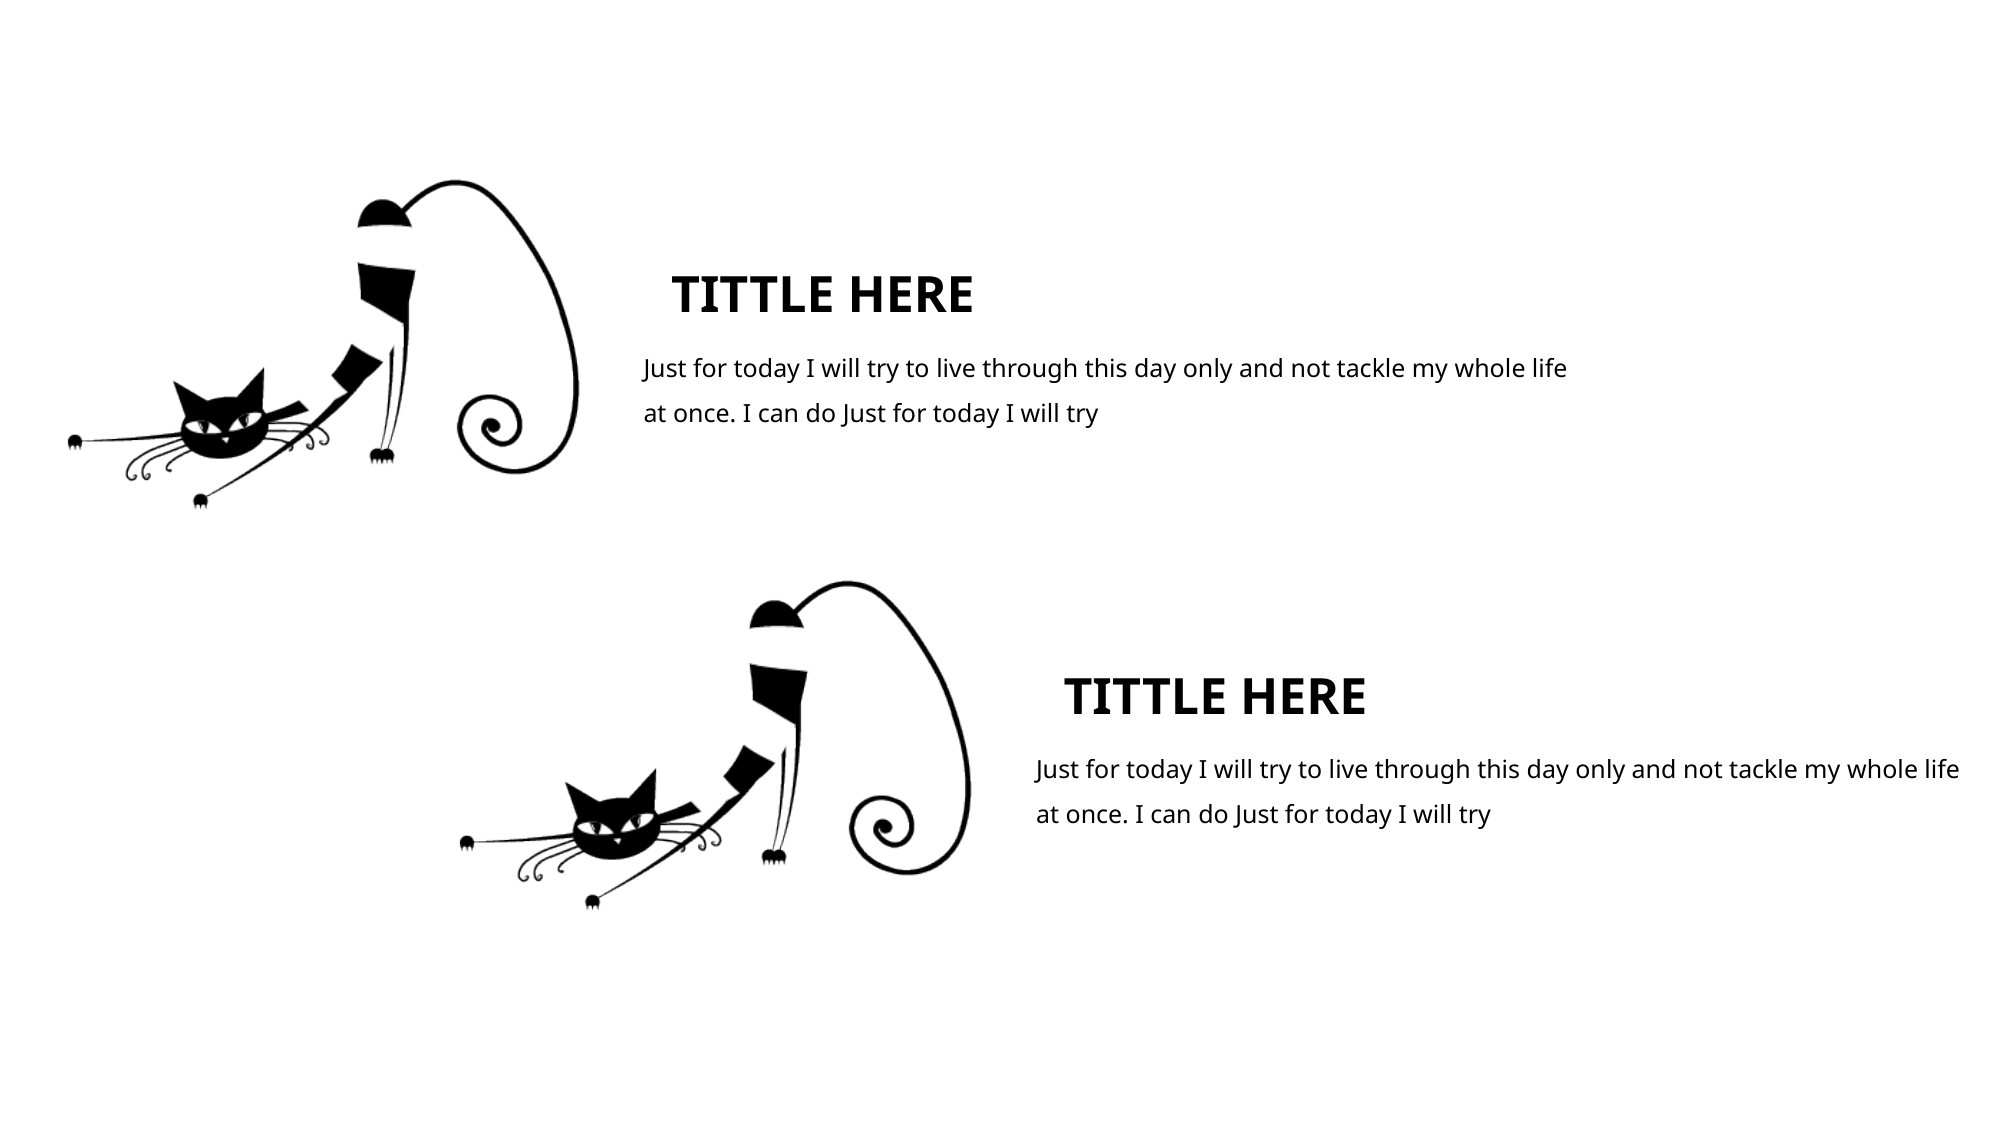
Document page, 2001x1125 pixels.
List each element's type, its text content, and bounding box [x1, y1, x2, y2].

picture [25, 160, 608, 530]
text_box Just for today I will try to live through this day only and not tackle my whole life at once. I can do Just for today I will try [1000, 721, 2000, 847]
text_box TITTLE HERE [1027, 646, 1404, 721]
picture [417, 562, 1000, 931]
text_box Just for today I will try to live through this day only and not tackle my whole life at once. I can do Just for today I will try [608, 319, 1630, 446]
text_box TITTLE HERE [635, 244, 1012, 319]
